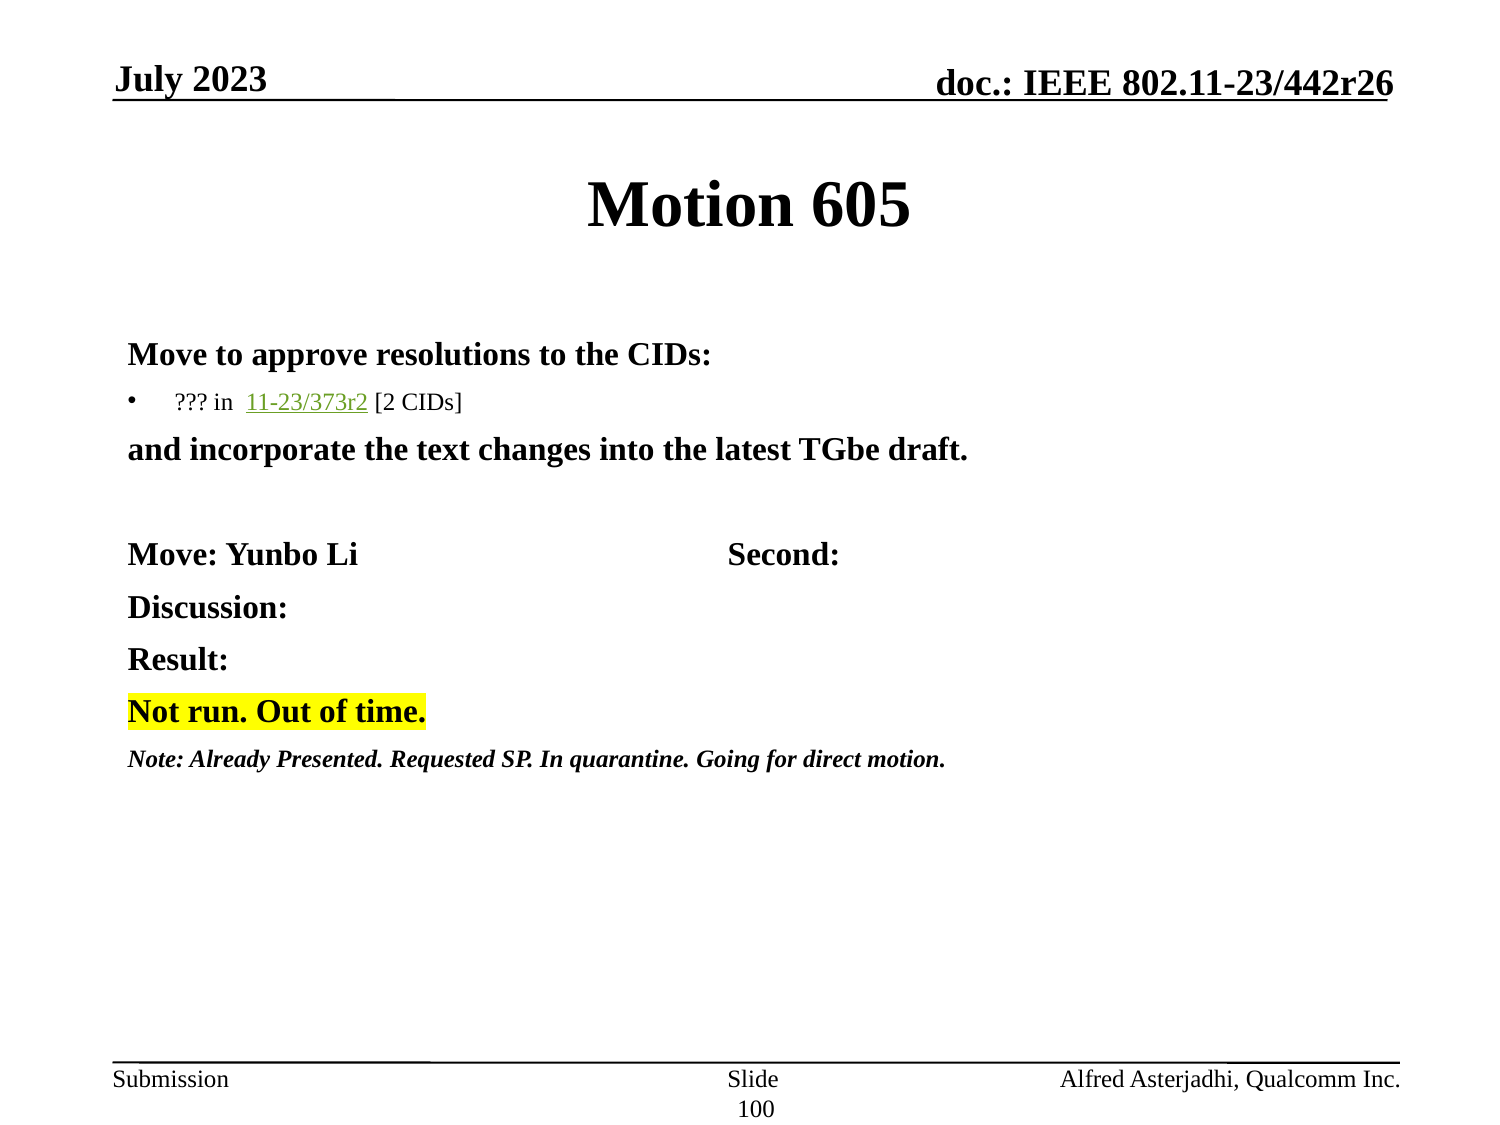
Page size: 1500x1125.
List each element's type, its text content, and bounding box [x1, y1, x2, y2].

footer Alfred Asterjadhi, Qualcomm Inc. [878, 1061, 1402, 1093]
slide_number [114, 54, 423, 100]
title Motion 605 [112, 112, 1388, 288]
slide_number Slide 100 [712, 1061, 800, 1123]
list Move to approve resolutions to the CIDs: ??? in 11-23/373r2 [2 CIDs] and incorporate the text changes into the latest TGbe draft. Move: Yunbo Li Second: Discussion: Result: Not run. Out of time. Note: Already Presented. Requested SP. In quarantine. Going for direct motion. [112, 324, 1388, 1063]
